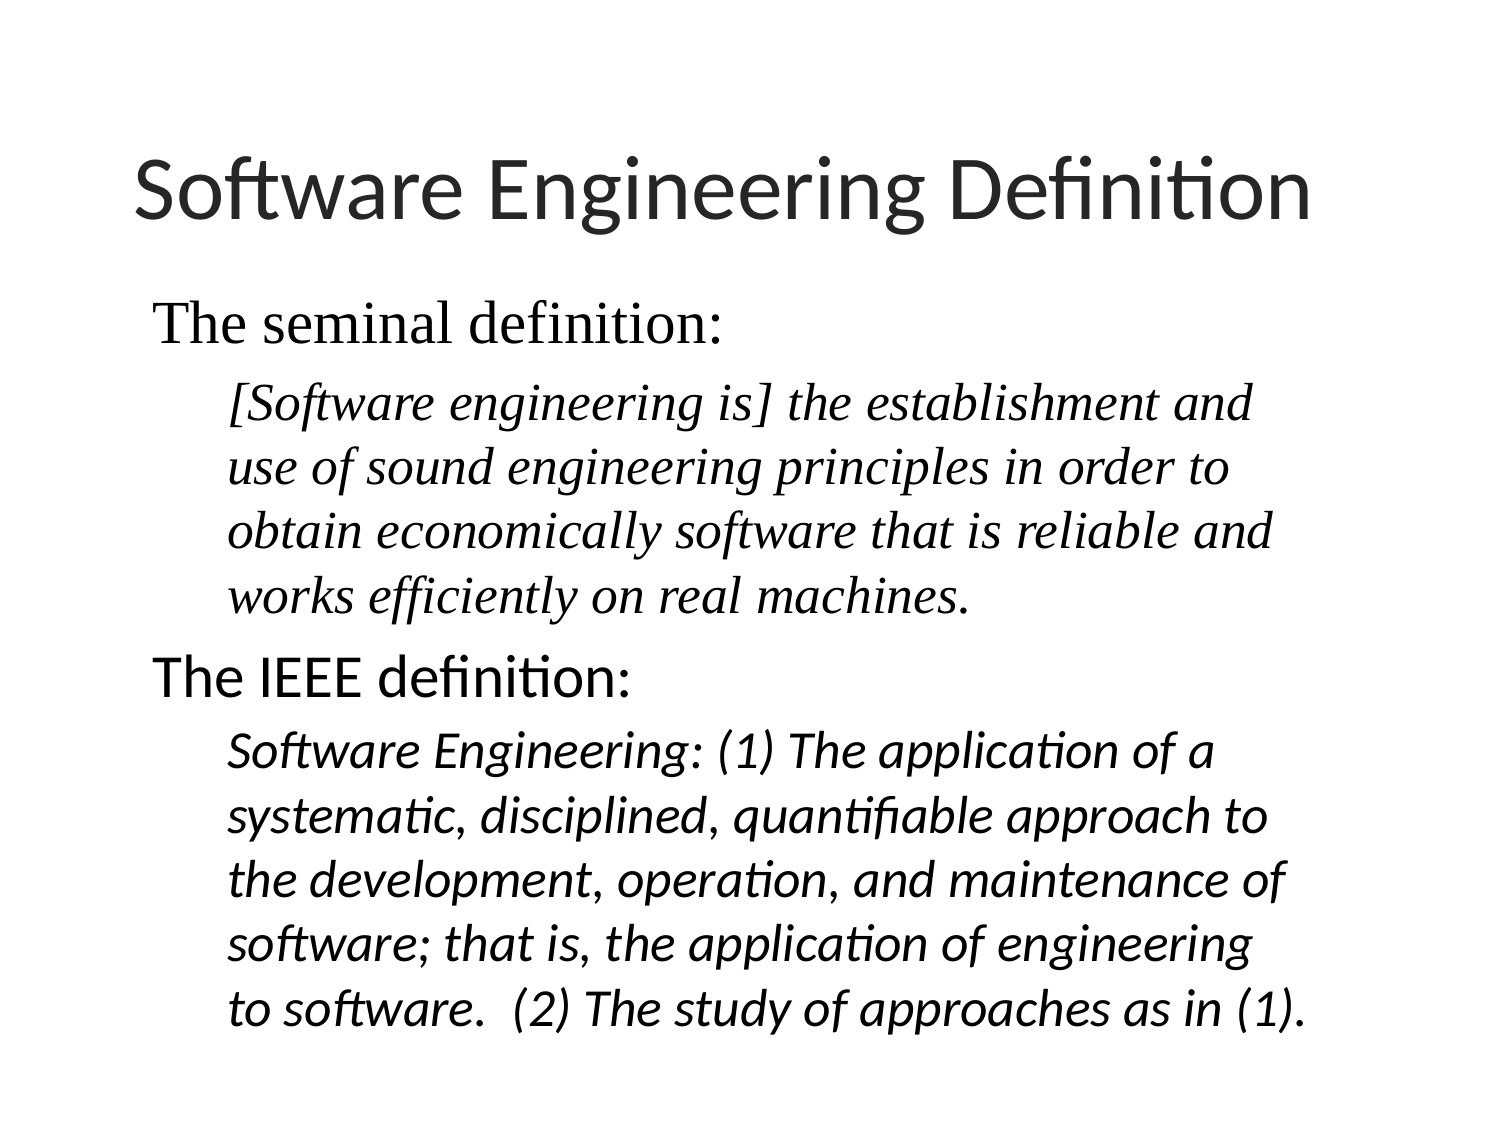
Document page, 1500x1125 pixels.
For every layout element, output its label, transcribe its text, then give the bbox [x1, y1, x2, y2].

subtitle The seminal definition: [Software engineering is] the establishment and use of sound engineering principles in order to obtain economically software that is reliable and works efficiently on real machines. The IEEE definition: Software Engineering: (1) The application of a systematic, disciplined, quantifiable approach to the development, operation, and maintenance of software; that is, the application of engineering to software. (2) The study of approaches as in (1). [137, 275, 1325, 1075]
title Software Engineering Definition [87, 62, 1363, 304]
